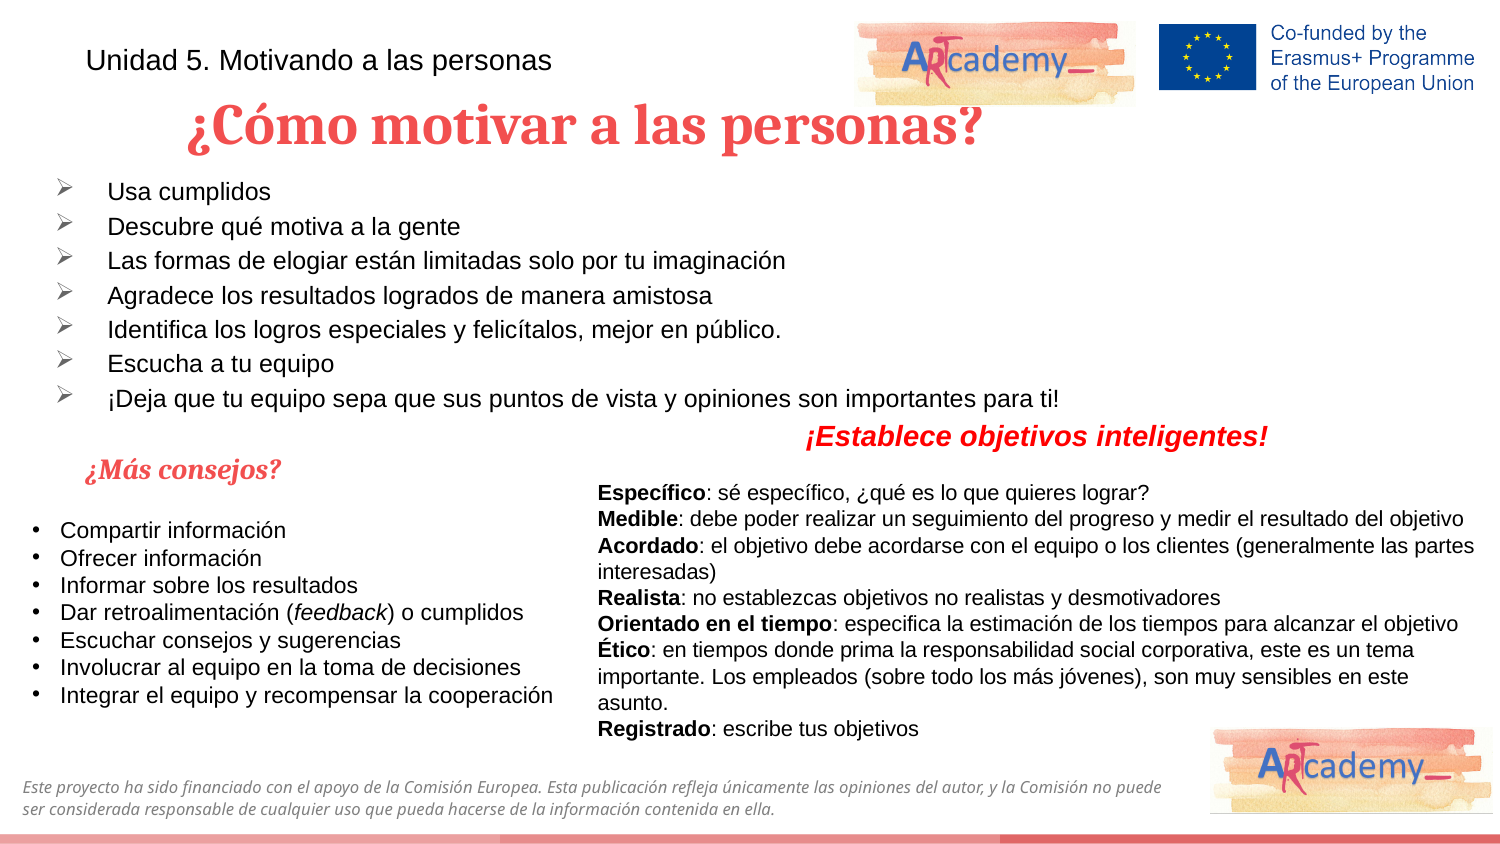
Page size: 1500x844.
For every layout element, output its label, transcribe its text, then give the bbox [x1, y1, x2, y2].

title ¿Cómo motivar a las personas? [6, 4, 1178, 172]
picture [854, 2, 1137, 138]
picture [1210, 709, 1493, 844]
text_box Este proyecto ha sido financiado con el apoyo de la Comisión Europea. Esta publicación refleja únicamente las opiniones del autor, y la Comisión no puede ser considerada responsable de cualquier uso que pueda hacerse de la información contenida en ella. [7, 767, 1179, 836]
text_box Compartir información Ofrecer información Informar sobre los resultados Dar retroalimentación (feedback) o cumplidos Escuchar consejos y sugerencias Involucrar al equipo en la toma de decisiones Integrar el equipo y recompensar la cooperación [17, 508, 582, 716]
text_box ¿Más consejos? [70, 443, 321, 493]
text_box ¡Establece objetivos inteligentes! Específico: sé específico, ¿qué es lo que quieres lograr? Medible: debe poder realizar un seguimiento del progreso y medir el resultado del objetivo Acordado: el objetivo debe acordarse con el equipo o los clientes (generalmente las partes interesadas) Realista: no establezcas objetivos no realistas y desmotivadores Orientado en el tiempo: especifica la estimación de los tiempos para alcanzar el objetivo Ético: en tiempos donde prima la responsabilidad social corporativa, este es un tema importante. Los empleados (sobre todo los más jóvenes), son muy sensibles en este asunto. Registrado: escribe tus objetivos [582, 410, 1493, 749]
text_box Unidad 5. Motivando a las personas [70, 33, 583, 84]
list Usa cumplidos Descubre qué motiva a la gente Las formas de elogiar están limitadas solo por tu imaginación Agradece los resultados logrados de manera amistosa Identifica los logros especiales y felicítalos, mejor en público. Escucha a tu equipo ¡Deja que tu equipo sepa que sus puntos de vista y opiniones son importantes para ti! [17, 156, 1392, 444]
picture [1158, 24, 1474, 94]
